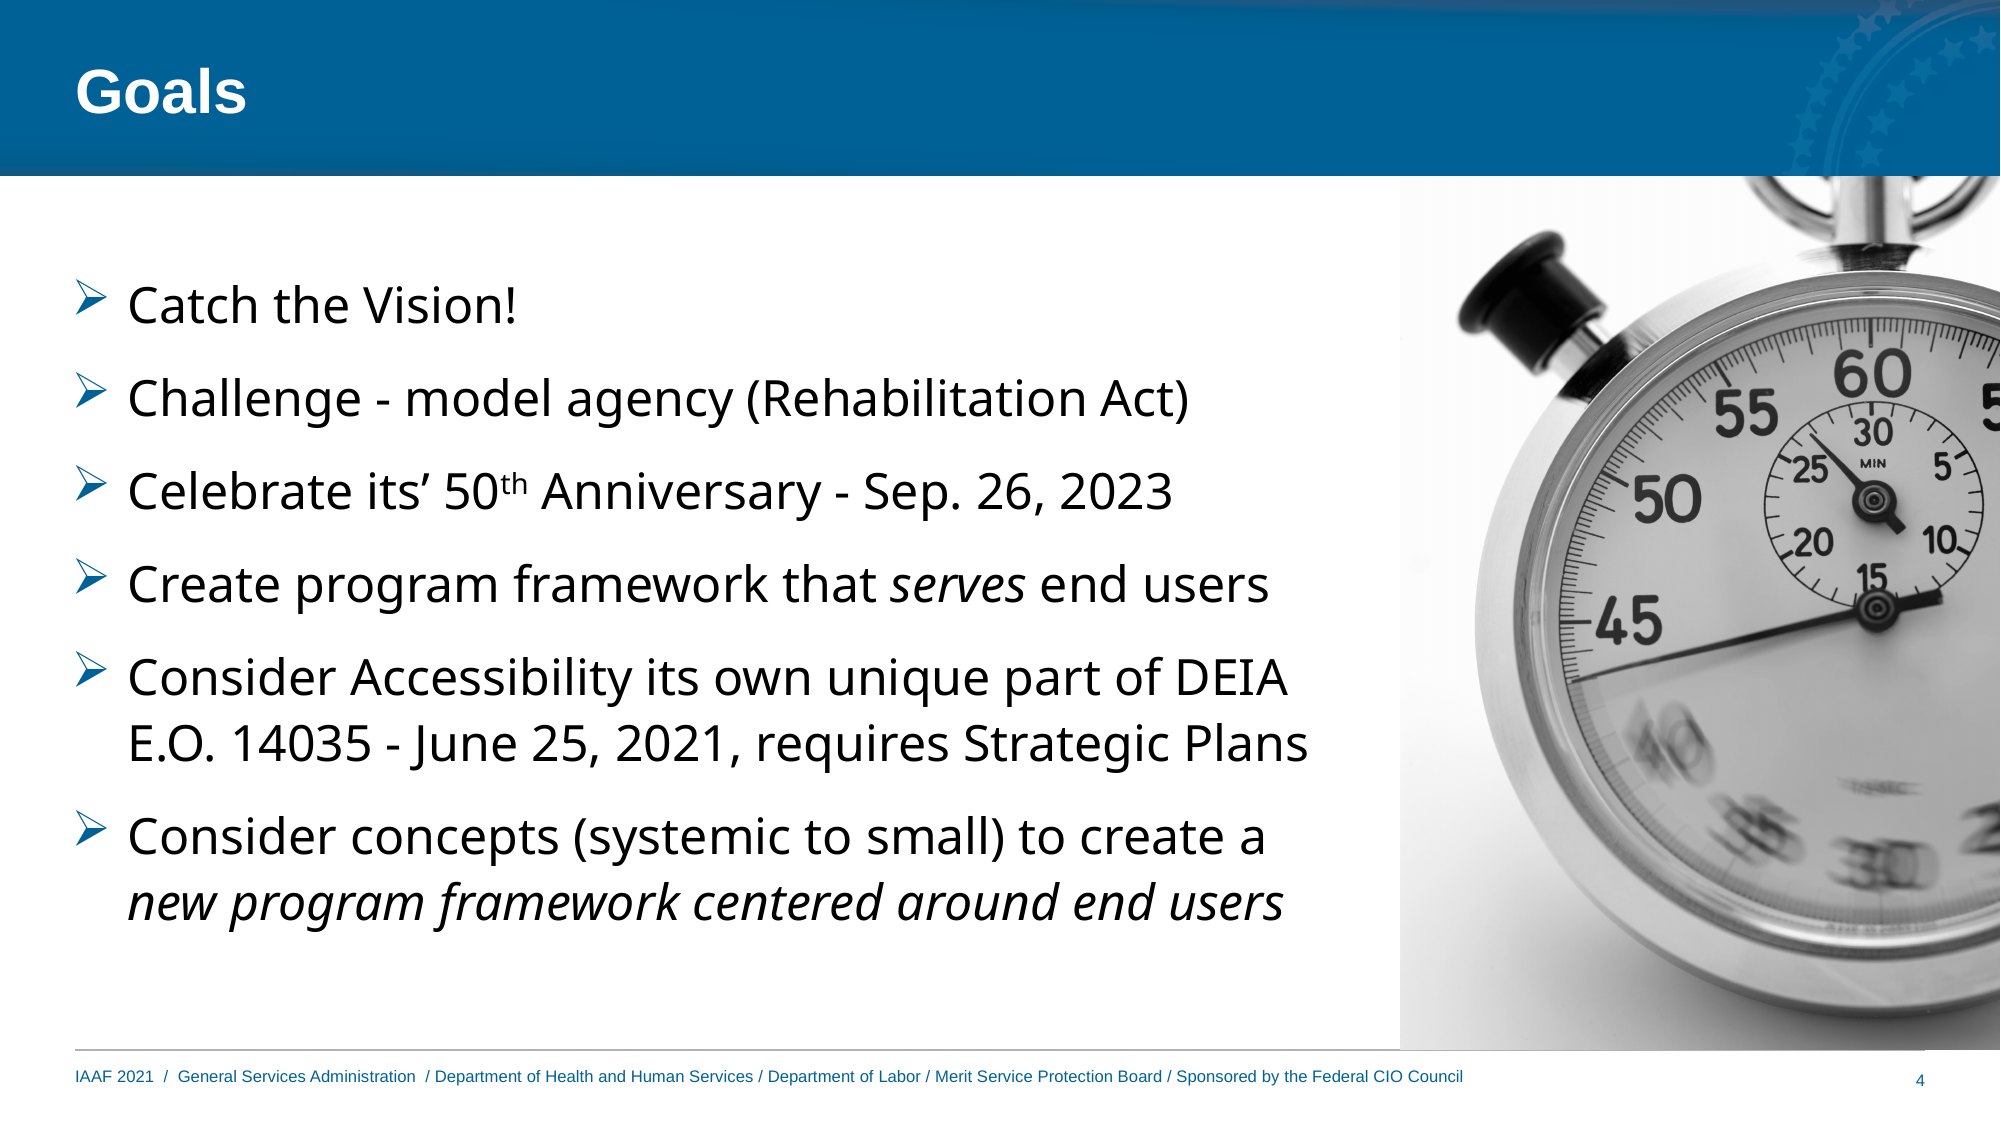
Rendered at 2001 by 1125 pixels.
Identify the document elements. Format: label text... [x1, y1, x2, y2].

slide_number 4 [1880, 1065, 1925, 1095]
title Goals [75, 52, 1800, 128]
picture [0, 168, 666, 176]
picture [0, 0, 2000, 1051]
list Catch the Vision! Challenge - model agency (Rehabilitation Act) Celebrate its’ 50th Anniversary - Sep. 26, 2023 Create program framework that serves end users Consider Accessibility its own unique part of DEIA E.O. 14035 - June 25, 2021, requires Strategic Plans Consider concepts (systemic to small) to create a new program framework centered around end users [56, 259, 1355, 993]
